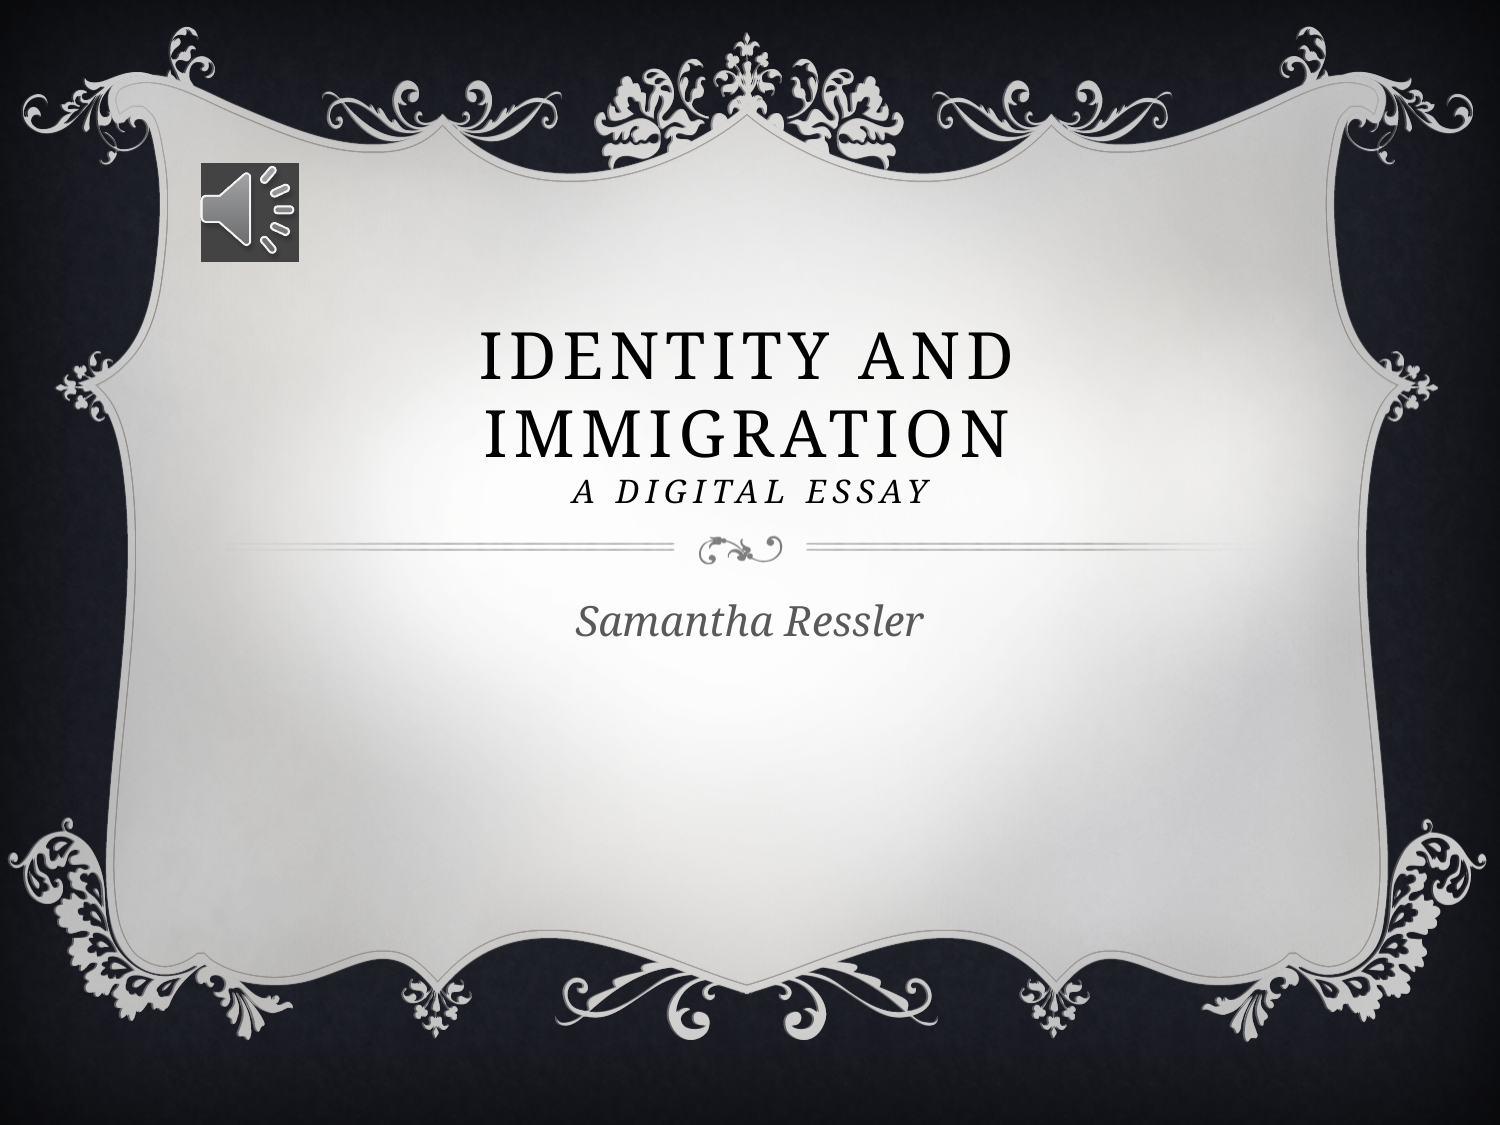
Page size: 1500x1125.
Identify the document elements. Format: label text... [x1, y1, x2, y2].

picture [0, 613, 1500, 1125]
subtitle Samantha Ressler [225, 562, 1275, 688]
title Identity and Immigration a digital essay [225, 305, 1275, 518]
picture [0, 0, 1500, 459]
